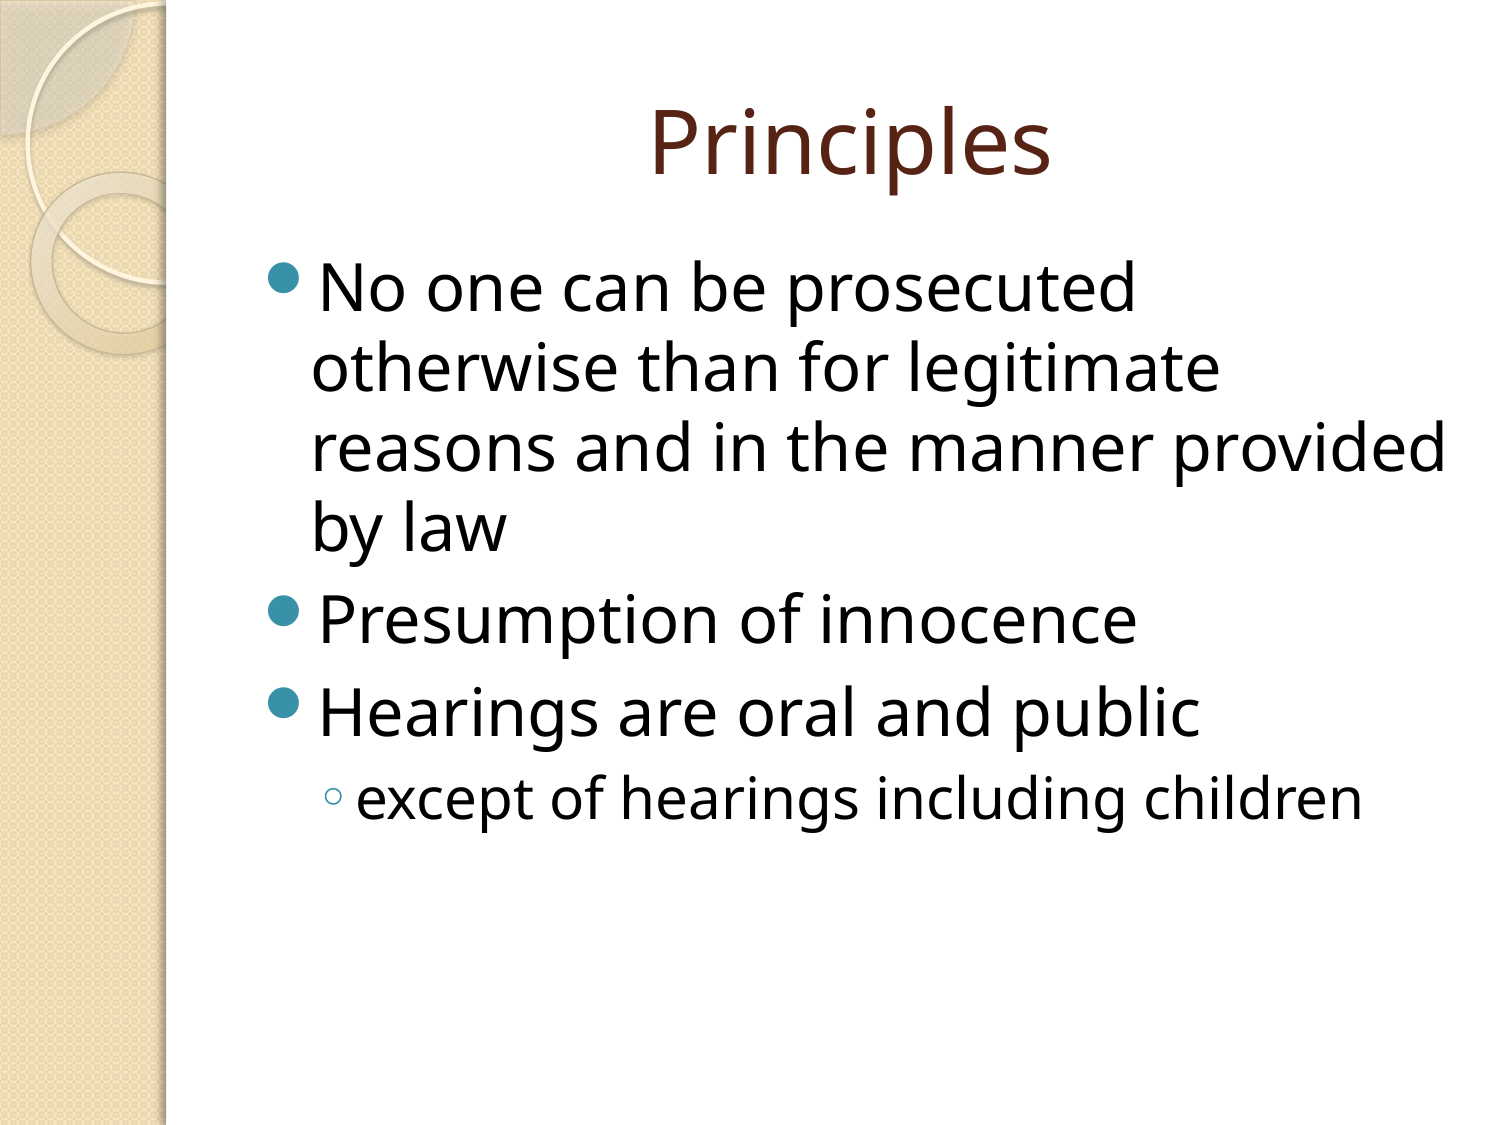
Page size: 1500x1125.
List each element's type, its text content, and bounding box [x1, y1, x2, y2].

list No one can be prosecuted otherwise than for legitimate reasons and in the manner provided by law Presumption of innocence Hearings are oral and public except of hearings including children [235, 237, 1466, 1025]
title Principles [235, 45, 1466, 233]
